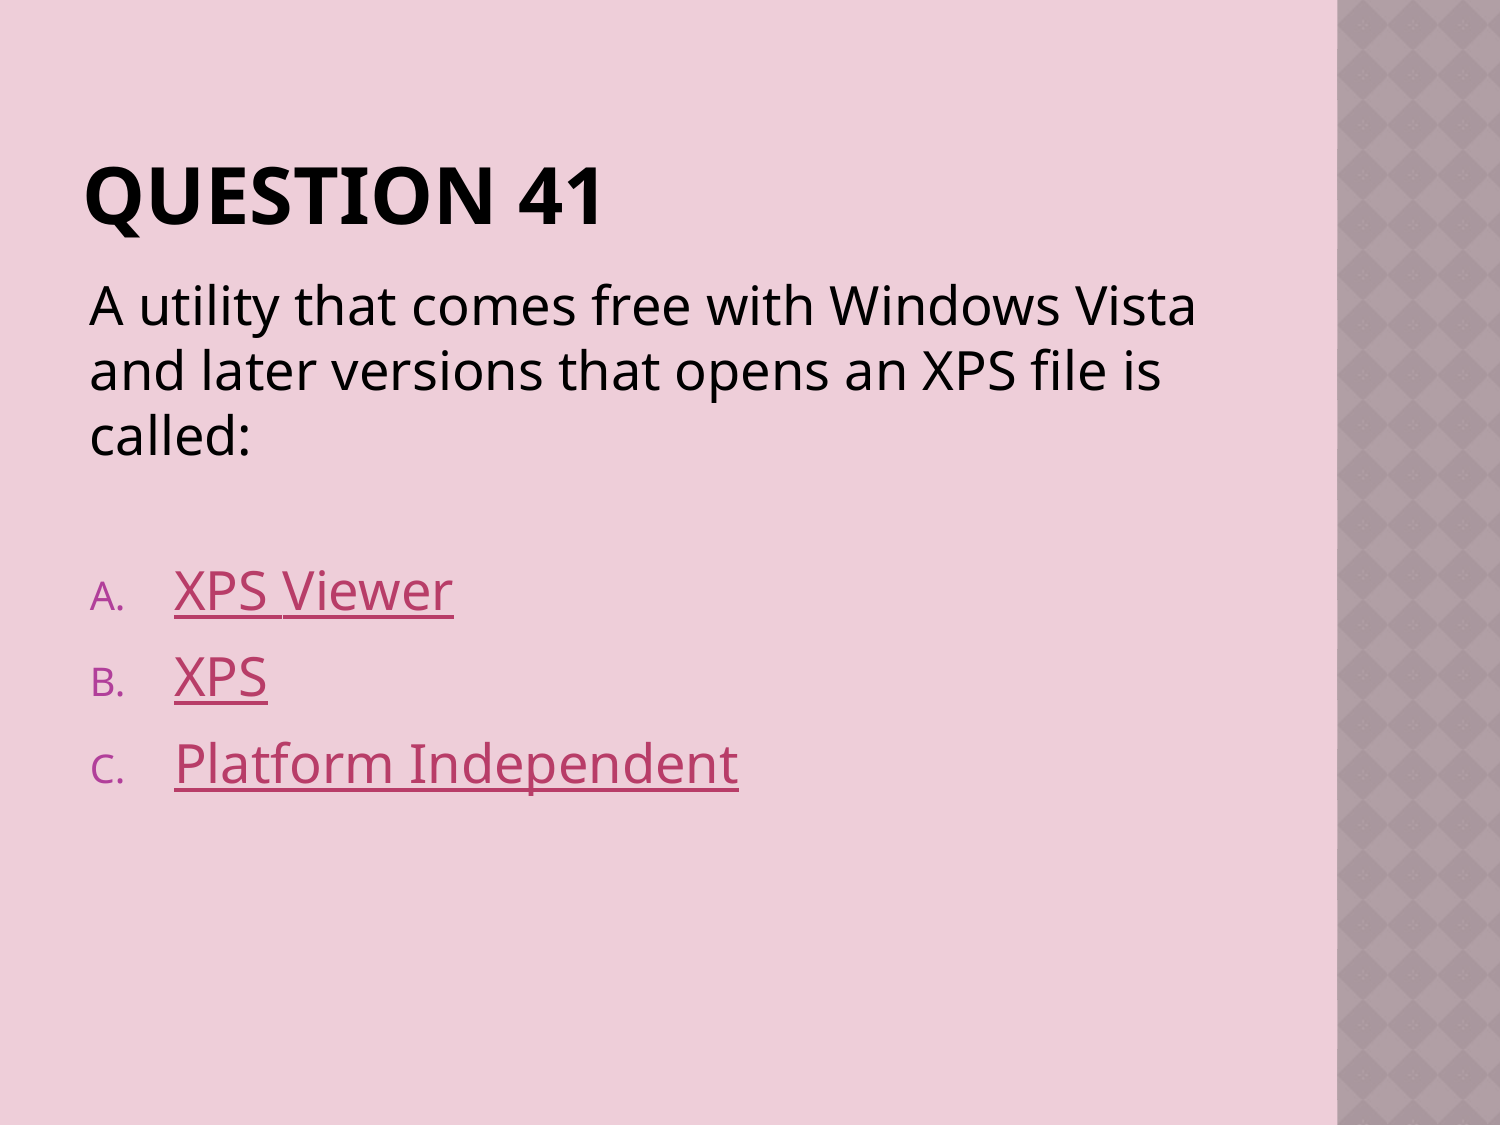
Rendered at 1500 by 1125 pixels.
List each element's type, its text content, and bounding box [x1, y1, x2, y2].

list A utility that comes free with Windows Vista and later versions that opens an XPS file is called: XPS Viewer XPS Platform Independent [75, 264, 1263, 1059]
title Question 41 [75, 52, 1263, 240]
